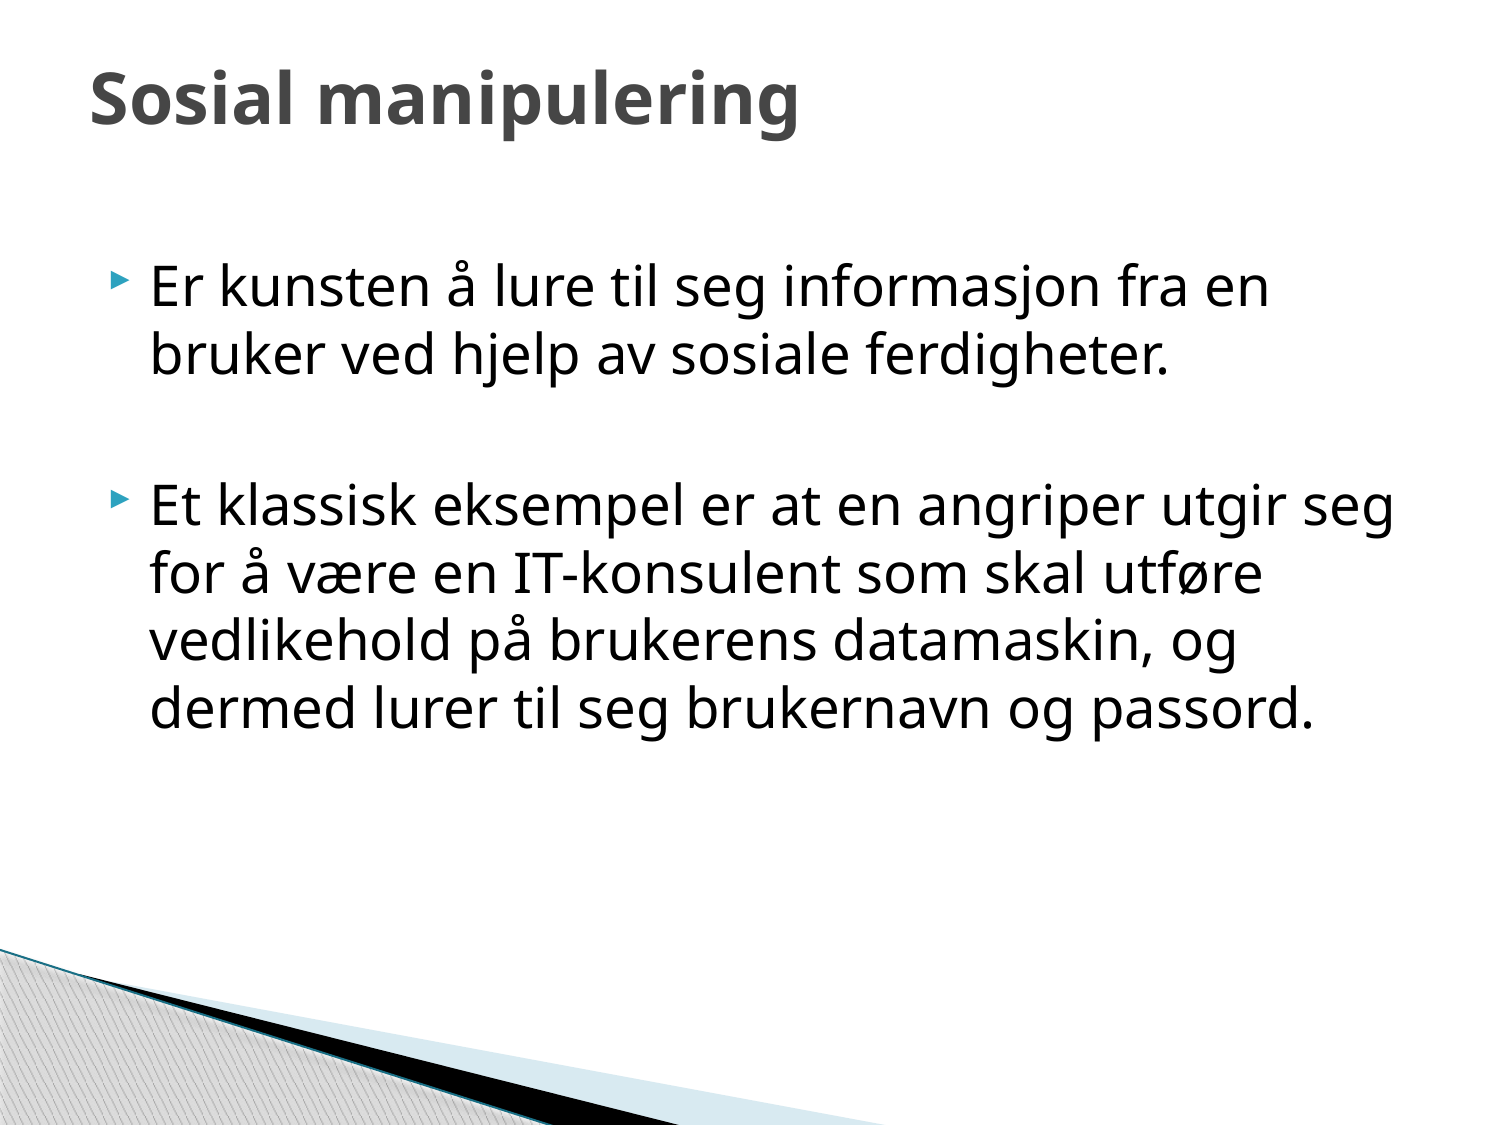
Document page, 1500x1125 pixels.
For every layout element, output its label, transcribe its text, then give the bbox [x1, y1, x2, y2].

list Er kunsten å lure til seg informasjon fra en bruker ved hjelp av sosiale ferdigheter. Et klassisk eksempel er at en angriper utgir seg for å være en IT-konsulent som skal utføre vedlikehold på brukerens datamaskin, og dermed lurer til seg brukernavn og passord. [75, 243, 1425, 986]
title Sosial manipulering [75, 45, 1425, 233]
